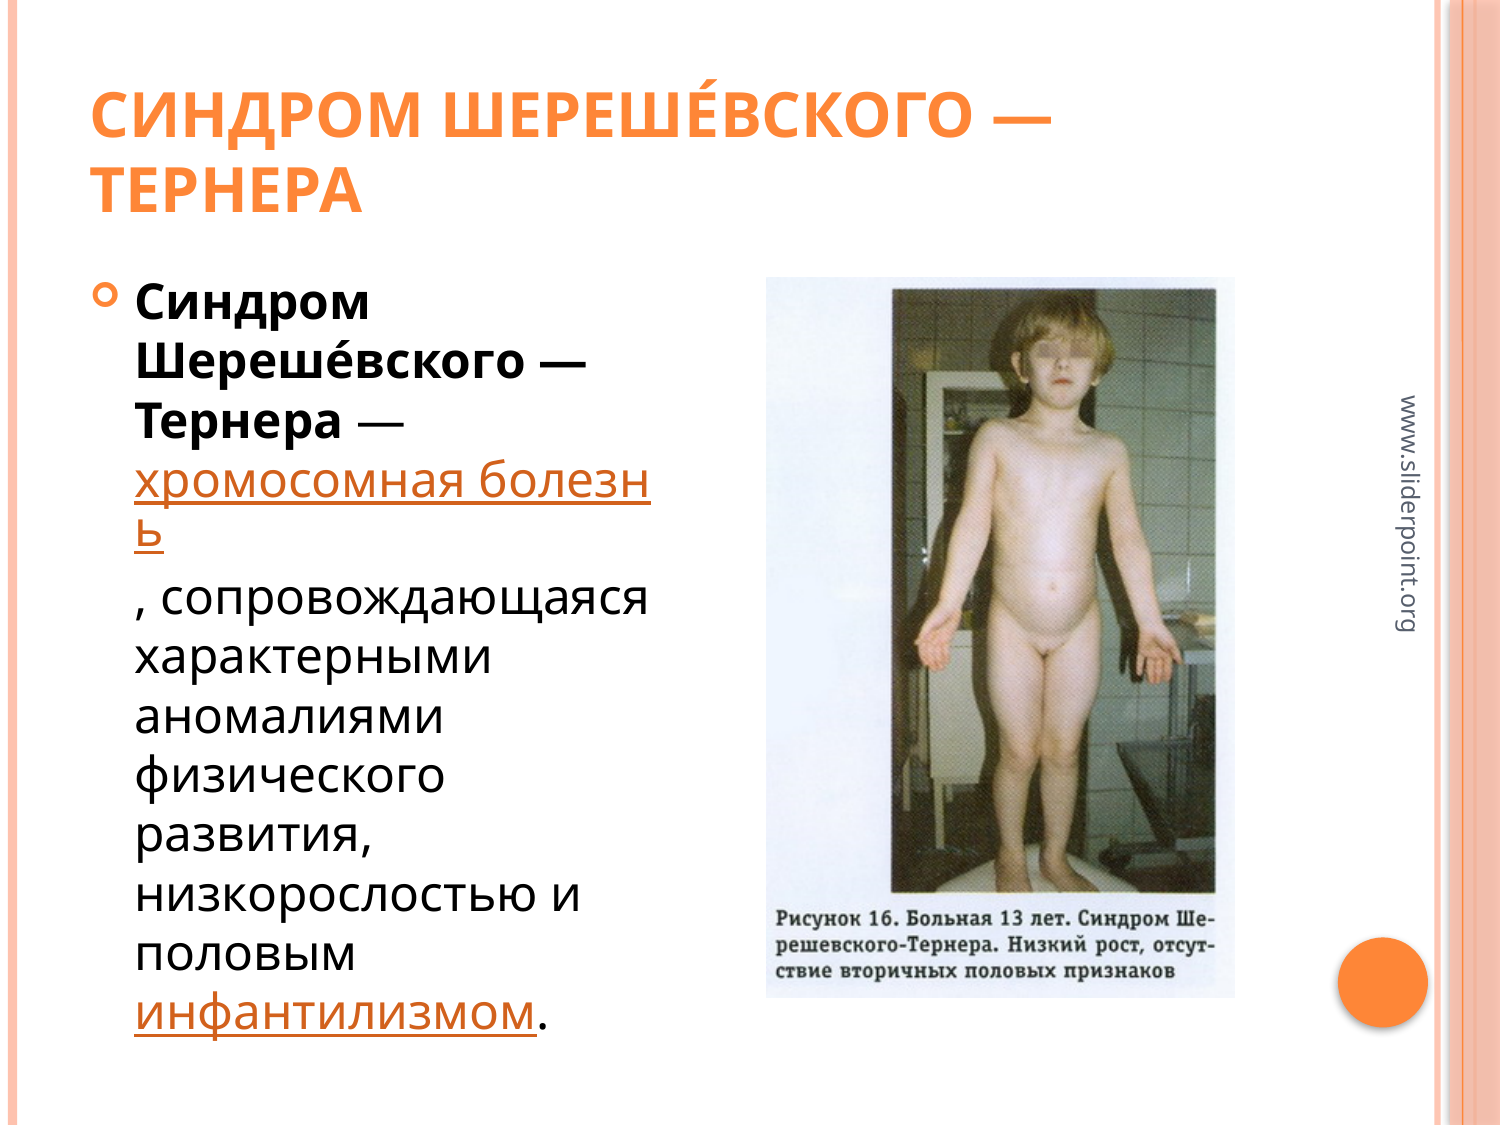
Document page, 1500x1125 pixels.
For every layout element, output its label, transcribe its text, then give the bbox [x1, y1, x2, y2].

title Синдром Шереше́вского — Тернера [75, 45, 1300, 233]
list Синдром Шереше́вского — Тернера — хромосомная болезнь, сопровождающаяся характерными аномалиями физического развития, низкорослостью и половым инфантилизмом. [75, 262, 675, 1013]
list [765, 276, 1236, 999]
footer www.sliderpoint.org [1379, 380, 1440, 906]
